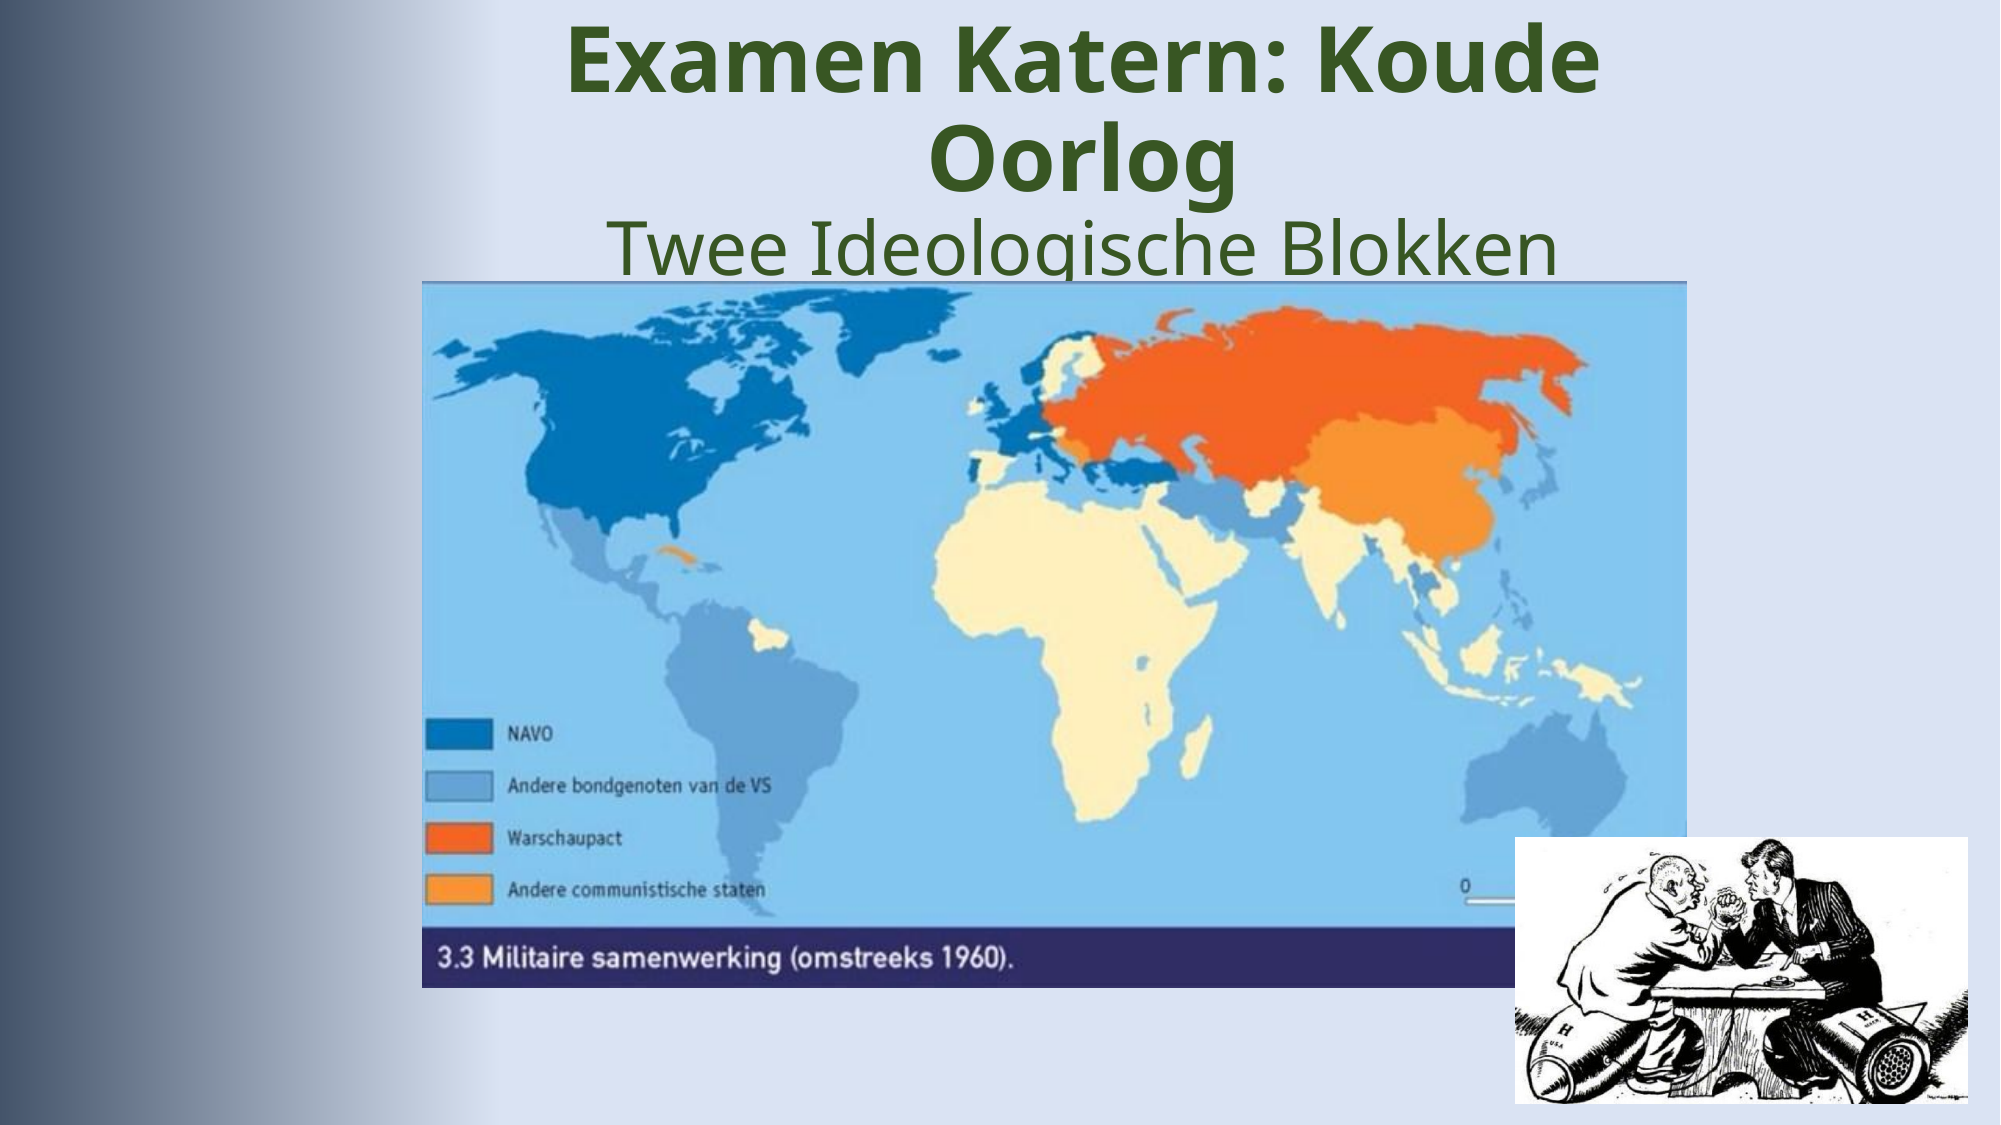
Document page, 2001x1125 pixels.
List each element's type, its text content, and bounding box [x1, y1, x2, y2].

text_box Examen Katern: Koude Oorlog Twee Ideologische Blokken [449, 0, 1718, 305]
picture [422, 281, 1968, 1104]
